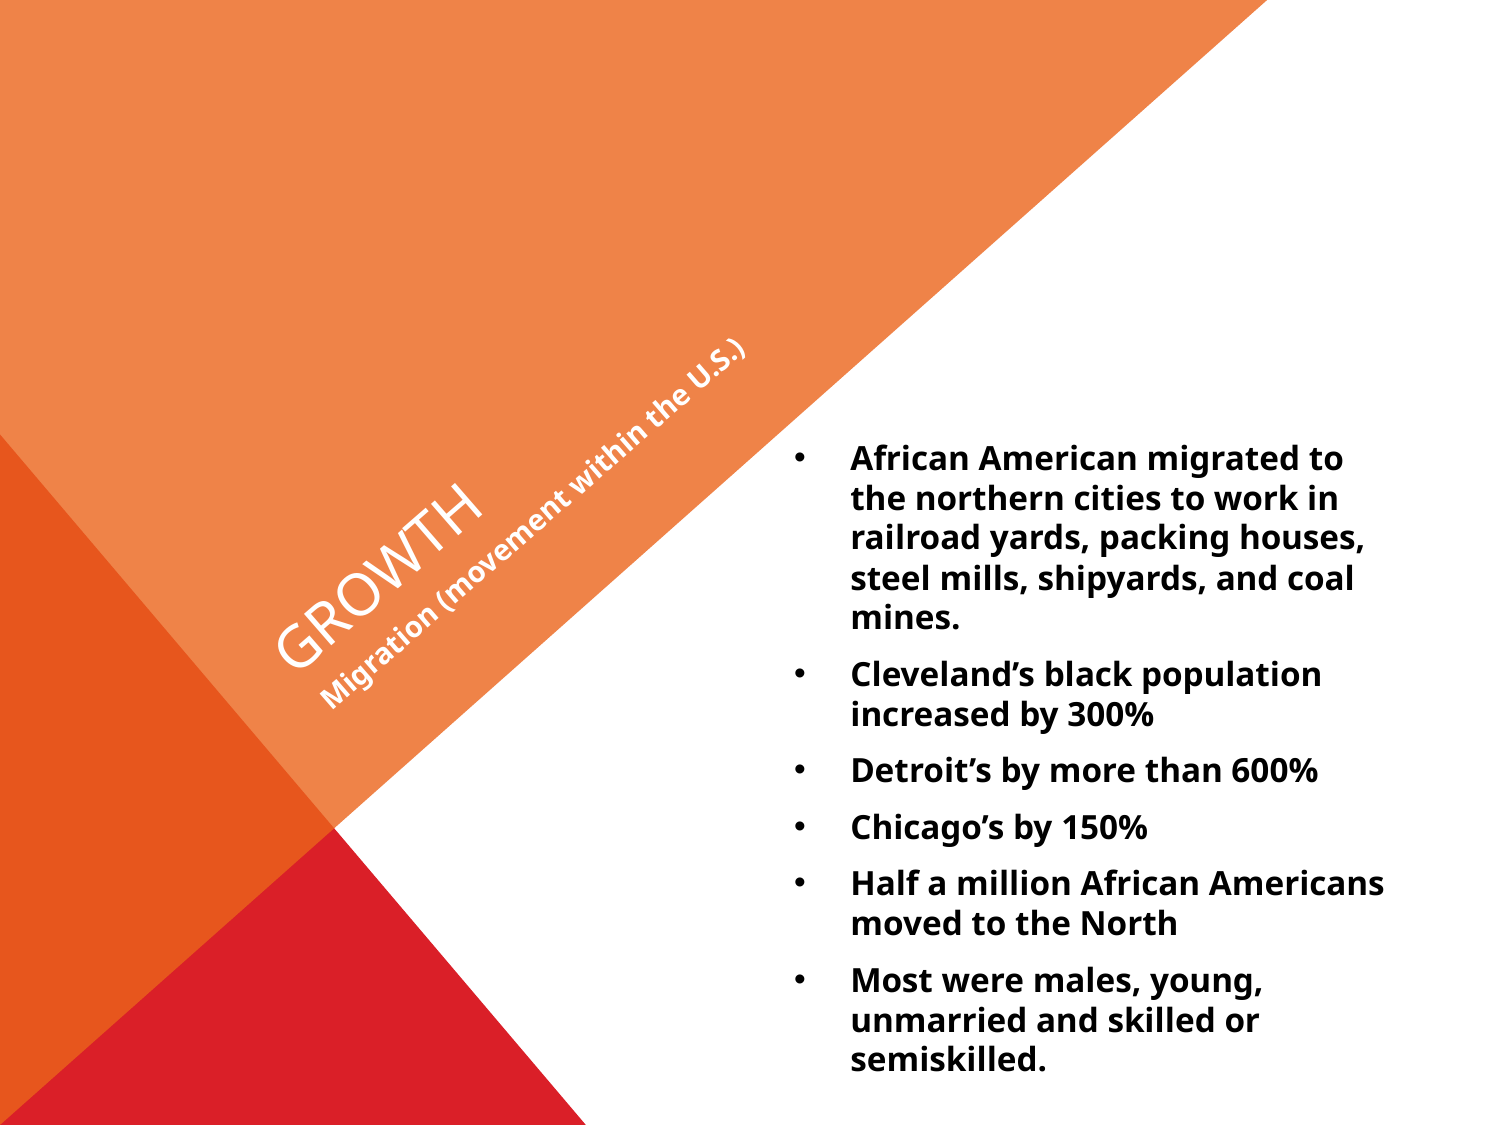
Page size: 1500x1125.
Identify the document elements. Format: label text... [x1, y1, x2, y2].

title Growth [174, 0, 938, 696]
list Migration (movement within the U.S.) [295, 70, 1081, 772]
list African American migrated to the northern cities to work in railroad yards, packing houses, steel mills, shipyards, and coal mines. Cleveland’s black population increased by 300% Detroit’s by more than 600% Chicago’s by 150% Half a million African Americans moved to the North Most were males, young, unmarried and skilled or semiskilled. [779, 429, 1404, 1088]
